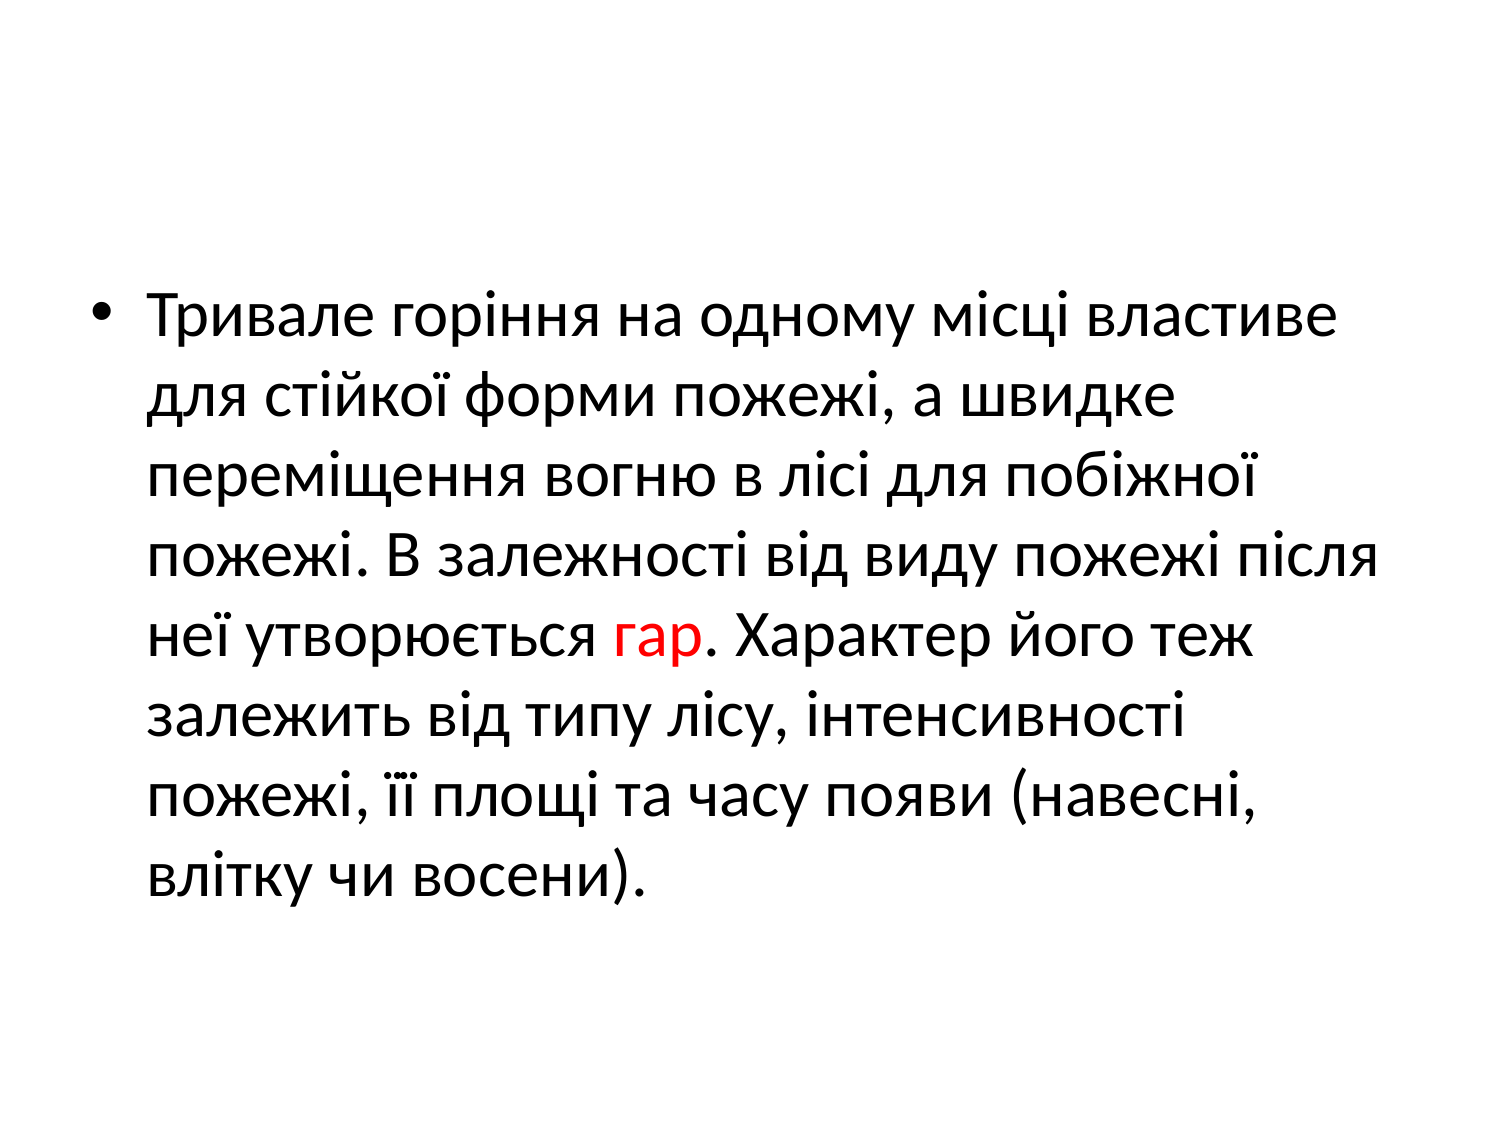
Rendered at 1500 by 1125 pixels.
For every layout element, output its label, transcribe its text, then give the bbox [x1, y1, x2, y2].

list Тривале горіння на одному місці властиве для стійкої форми пожежі, а швидке переміщення вогню в лісі для побіжної пожежі. В залежності від виду пожежі після неї утворюється гар. Характер його теж залежить від типу лісу, інтенсивності пожежі, її площі та часу появи (навесні, влітку чи восени). [75, 262, 1425, 1005]
